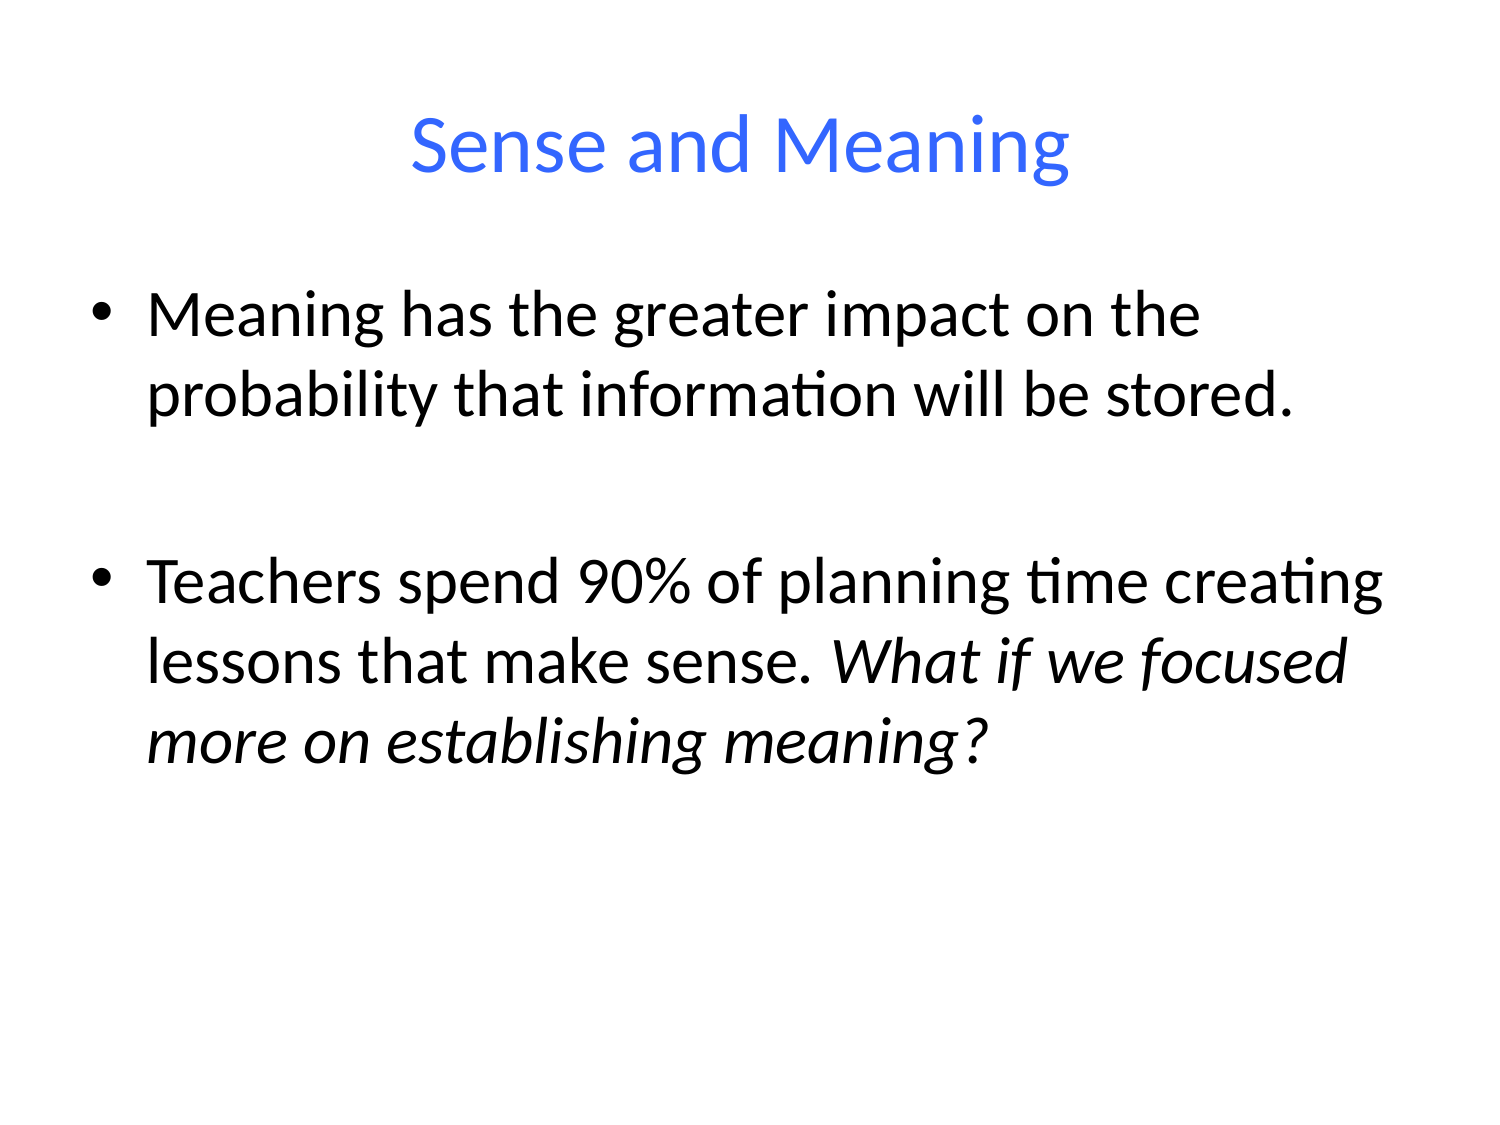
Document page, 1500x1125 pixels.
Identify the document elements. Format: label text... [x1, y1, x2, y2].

list Meaning has the greater impact on the probability that information will be stored. Teachers spend 90% of planning time creating lessons that make sense. What if we focused more on establishing meaning? [75, 262, 1425, 1005]
title Sense and Meaning [75, 45, 1425, 233]
